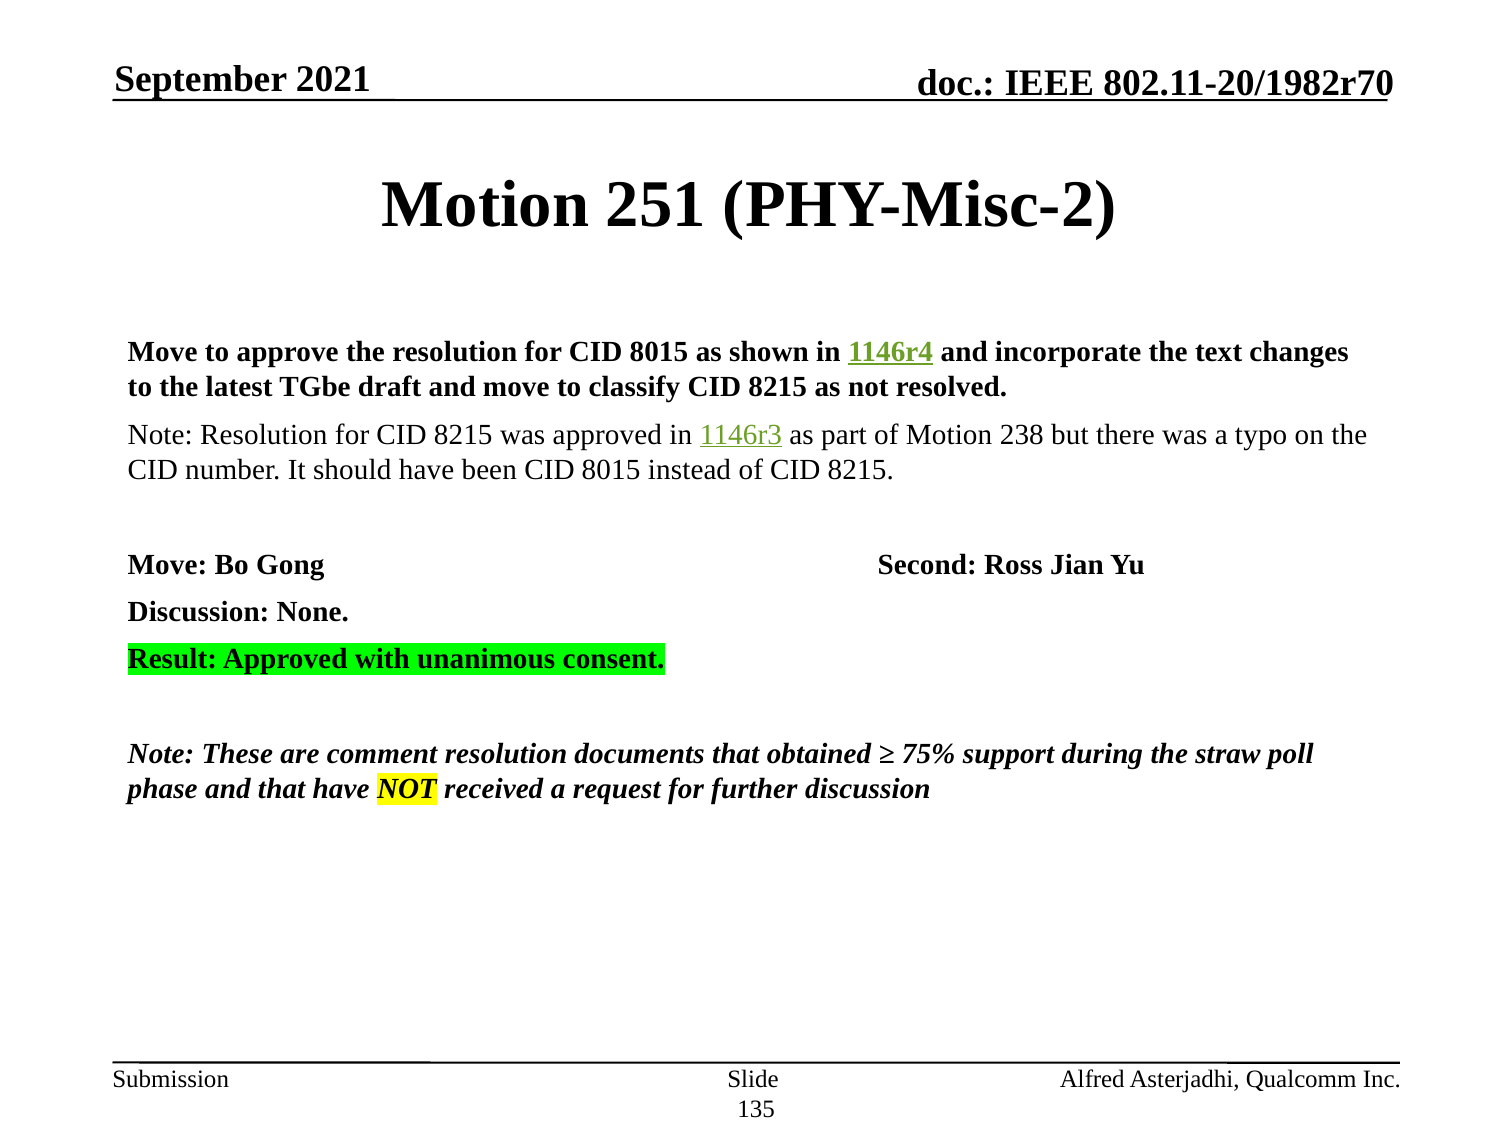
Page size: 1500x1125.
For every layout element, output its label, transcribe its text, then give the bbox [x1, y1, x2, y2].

title Motion 251 (PHY-Misc-2) [112, 112, 1388, 288]
footer Alfred Asterjadhi, Qualcomm Inc. [878, 1061, 1402, 1093]
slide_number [114, 54, 423, 100]
slide_number Slide 135 [712, 1061, 800, 1123]
list Move to approve the resolution for CID 8015 as shown in 1146r4 and incorporate the text changes to the latest TGbe draft and move to classify CID 8215 as not resolved. Note: Resolution for CID 8215 was approved in 1146r3 as part of Motion 238 but there was a typo on the CID number. It should have been CID 8015 instead of CID 8215. Move: Bo Gong Second: Ross Jian Yu Discussion: None. Result: Approved with unanimous consent. Note: These are comment resolution documents that obtained ≥ 75% support during the straw poll phase and that have NOT received a request for further discussion [112, 324, 1388, 1063]
